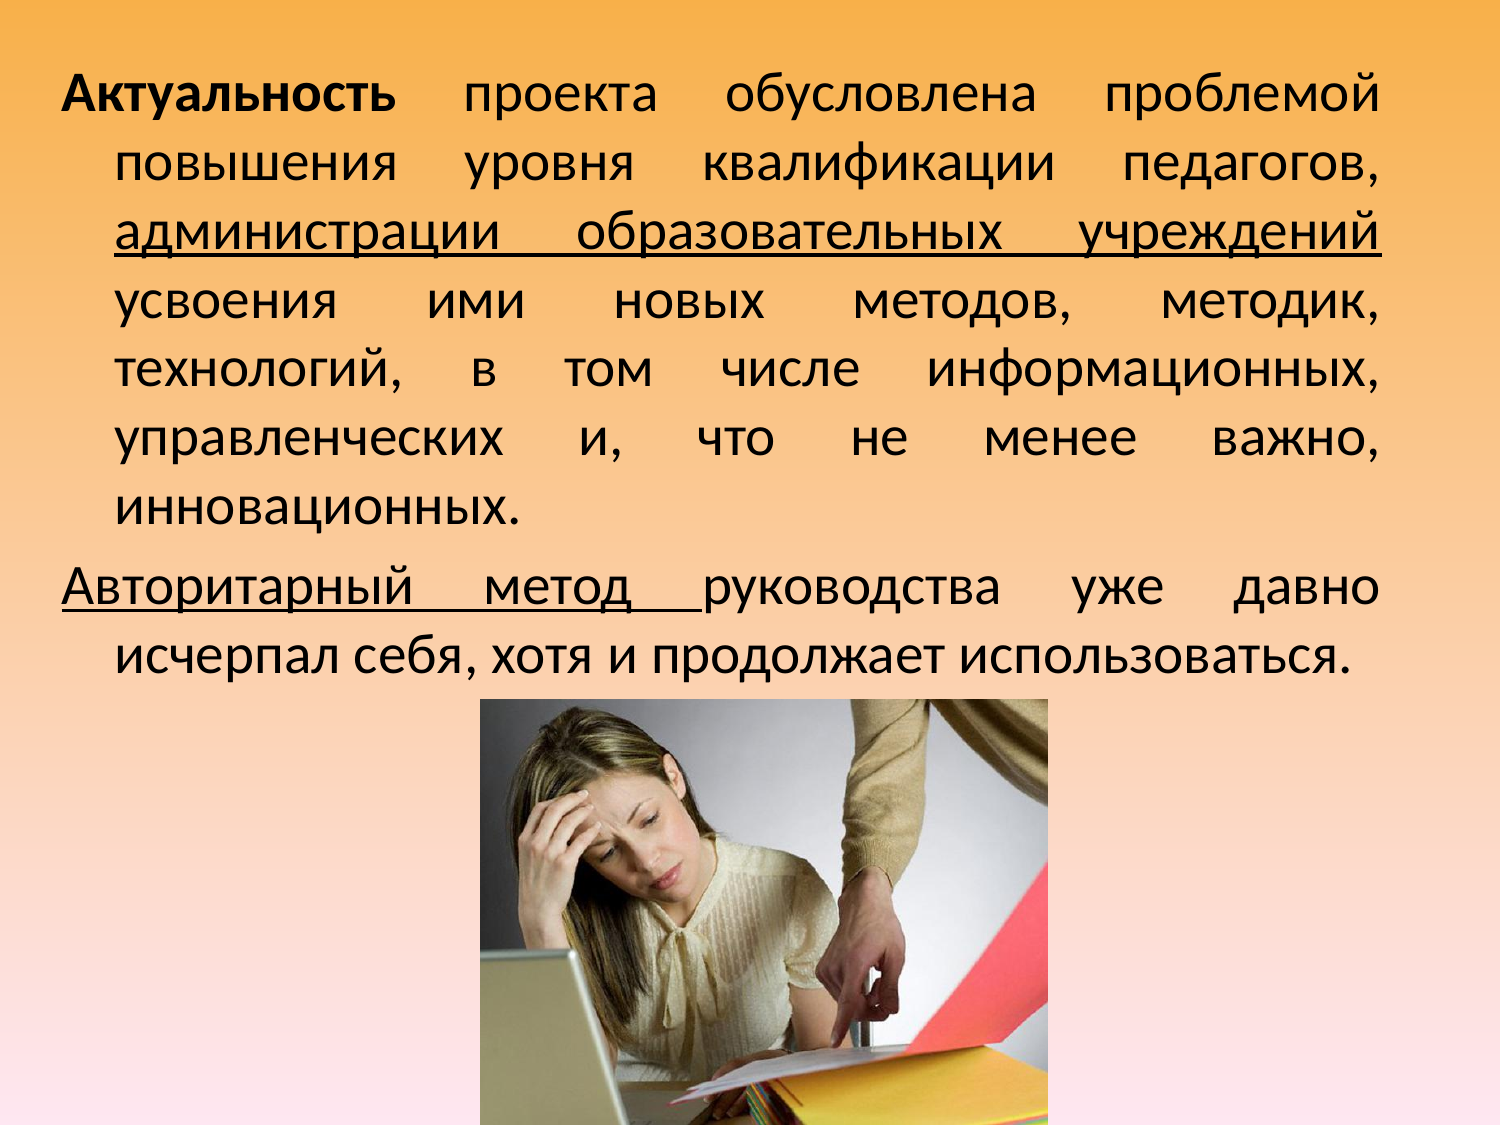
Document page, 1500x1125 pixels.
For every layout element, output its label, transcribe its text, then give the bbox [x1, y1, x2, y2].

list Актуальность проекта обусловлена проблемой повышения уровня квалификации педагогов, администрации образовательных учреждений усвоения ими новых методов, методик, технологий, в том числе информационных, управленческих и, что не менее важно, инновационных. Авторитарный метод руководства уже давно исчерпал себя, хотя и продолжает использоваться. [46, 46, 1397, 739]
picture [480, 699, 1048, 1125]
